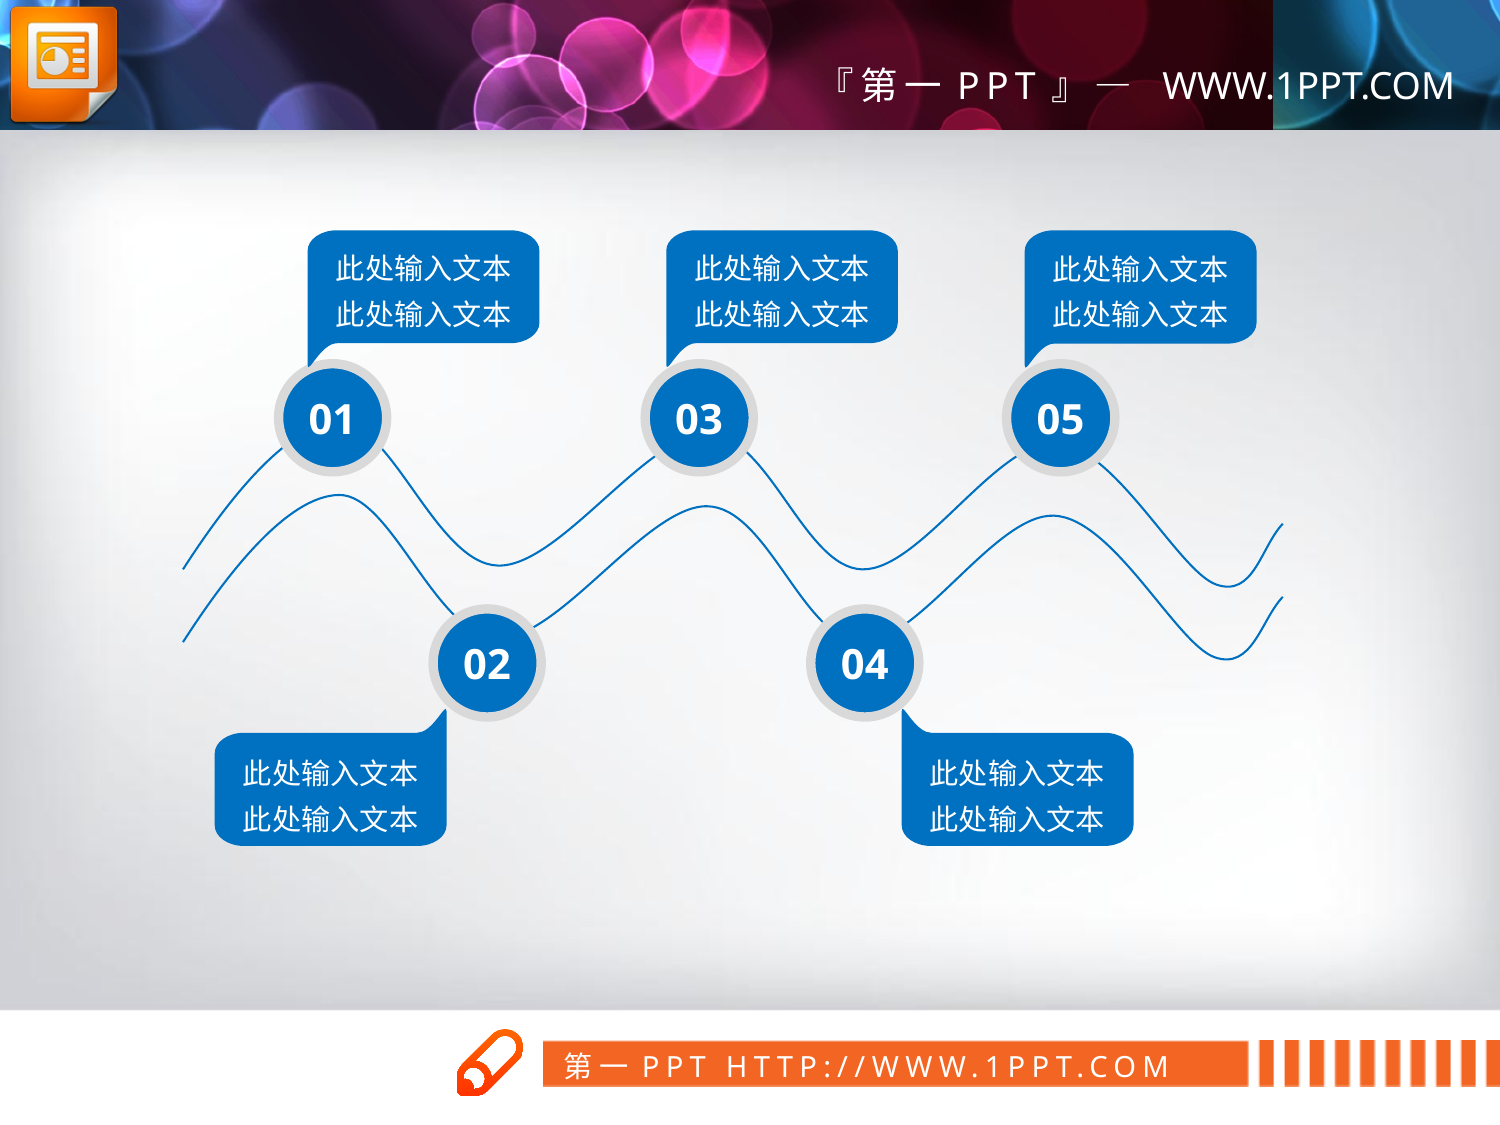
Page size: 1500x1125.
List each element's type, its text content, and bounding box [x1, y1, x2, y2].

text_box [183, 494, 457, 643]
picture [543, 1040, 1500, 1087]
text_box [183, 445, 1283, 587]
text_box 此处输入文本 此处输入文本 [901, 708, 1134, 846]
text_box 01 [278, 363, 387, 472]
text_box 05 [1006, 363, 1115, 472]
text_box 此处输入文本 此处输入文本 [214, 708, 447, 846]
text_box [529, 506, 838, 630]
text_box 04 [810, 608, 919, 717]
picture [0, 0, 1500, 1012]
text_box 此处输入文本 此处输入文本 [307, 230, 540, 368]
text_box 此处输入文本 此处输入文本 [666, 230, 898, 368]
text_box 03 [645, 363, 754, 472]
text_box 此处输入文本 此处输入文本 [1024, 230, 1257, 368]
text_box 02 [433, 608, 542, 717]
text_box [888, 515, 1283, 660]
